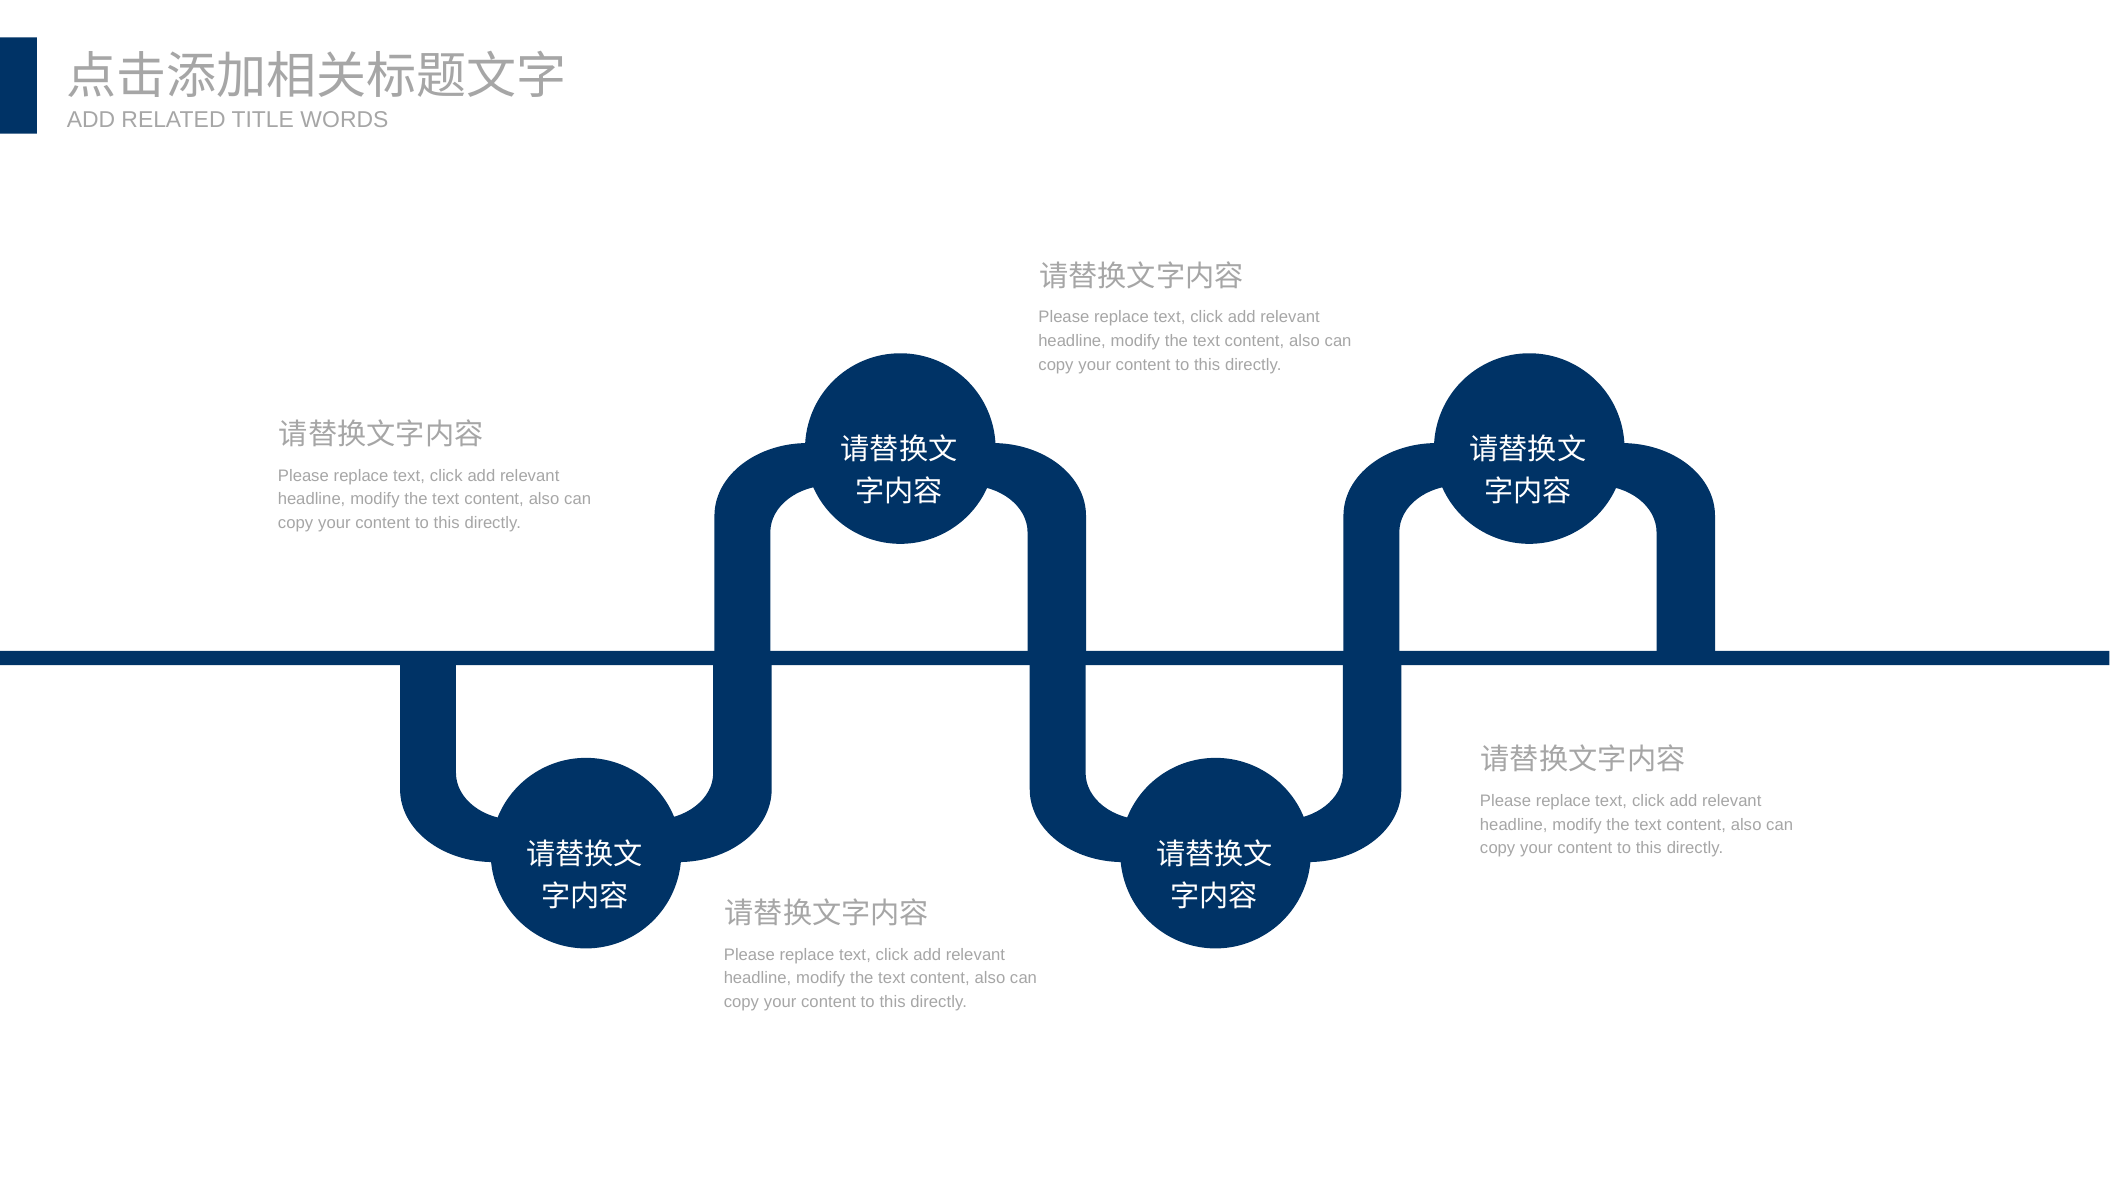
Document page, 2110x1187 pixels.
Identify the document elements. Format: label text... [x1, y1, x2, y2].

text_box 请替换文字内容 [817, 416, 981, 515]
text_box [490, 757, 682, 904]
text_box [988, 443, 1087, 650]
text_box [714, 443, 813, 650]
text_box 点击添加相关标题文字 [66, 43, 567, 104]
text_box 请替换文字内容 [264, 401, 499, 458]
text_box [400, 666, 497, 863]
text_box 请替换文字内容 [1466, 726, 1701, 783]
text_box 请替换文字内容 [503, 820, 667, 920]
text_box [1461, 515, 1598, 544]
text_box [675, 666, 772, 863]
text_box [0, 36, 38, 135]
text_box [1343, 443, 1442, 650]
text_box [1029, 666, 1127, 863]
text_box 请替换文字内容 [1024, 242, 1259, 300]
text_box [832, 515, 969, 544]
text_box [805, 353, 996, 500]
text_box 请替换文字内容 [1132, 820, 1297, 920]
text_box [1147, 920, 1284, 949]
text_box Please replace text, click add relevant headline, modify the text content, also can copy your content to this directly. [263, 453, 646, 540]
text_box [518, 920, 654, 949]
text_box Please replace text, click add relevant headline, modify the text content, also can copy your content to this directly. [708, 932, 1092, 1019]
text_box 请替换文字内容 [1446, 416, 1610, 515]
text_box [1120, 757, 1311, 903]
text_box [1433, 353, 1625, 500]
text_box [0, 650, 2110, 666]
text_box [1616, 443, 1716, 650]
text_box ADD RELATED TITLE WORDS [66, 104, 389, 132]
text_box Please replace text, click add relevant headline, modify the text content, also can copy your content to this directly. [1465, 777, 1848, 865]
text_box Please replace text, click add relevant headline, modify the text content, also can copy your content to this directly. [1023, 294, 1407, 382]
text_box [1304, 666, 1402, 863]
text_box 请替换文字内容 [709, 880, 945, 937]
